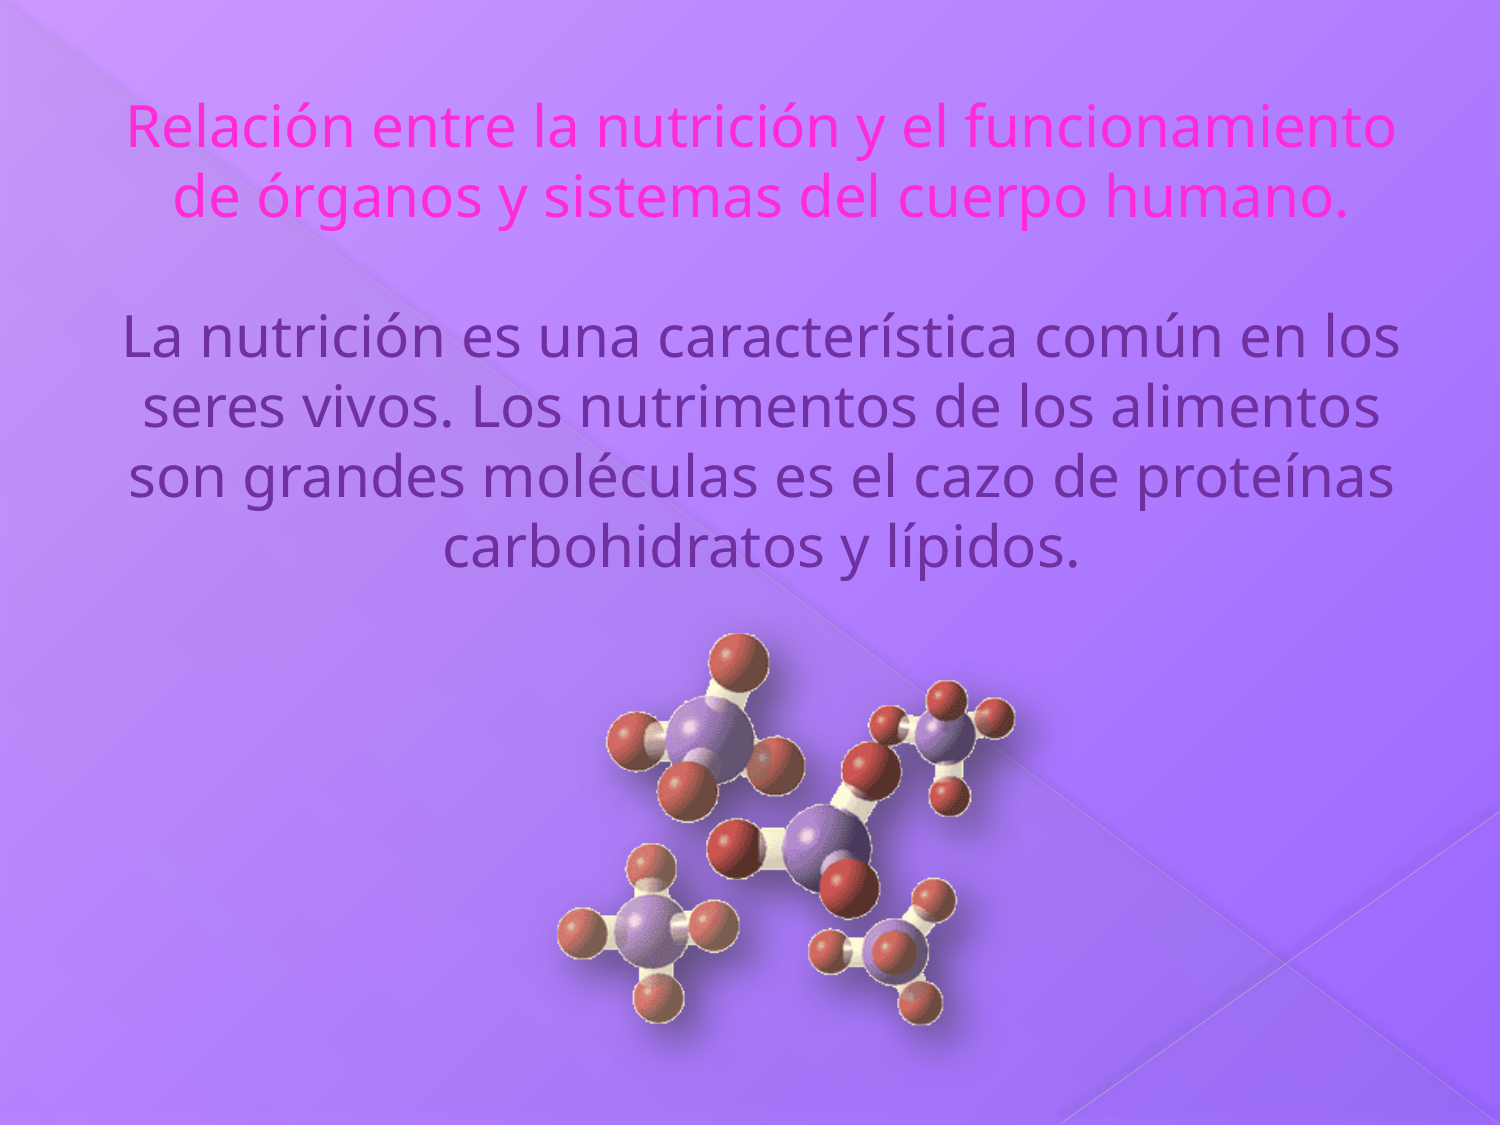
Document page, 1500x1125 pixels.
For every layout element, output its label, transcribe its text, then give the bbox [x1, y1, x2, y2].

picture [550, 632, 1020, 1041]
text_box Relación entre la nutrición y el funcionamiento de órganos y sistemas del cuerpo humano. La nutrición es una característica común en los seres vivos. Los nutrimentos de los alimentos son grandes moléculas es el cazo de proteínas carbohidratos y lípidos. [70, 82, 1454, 1007]
